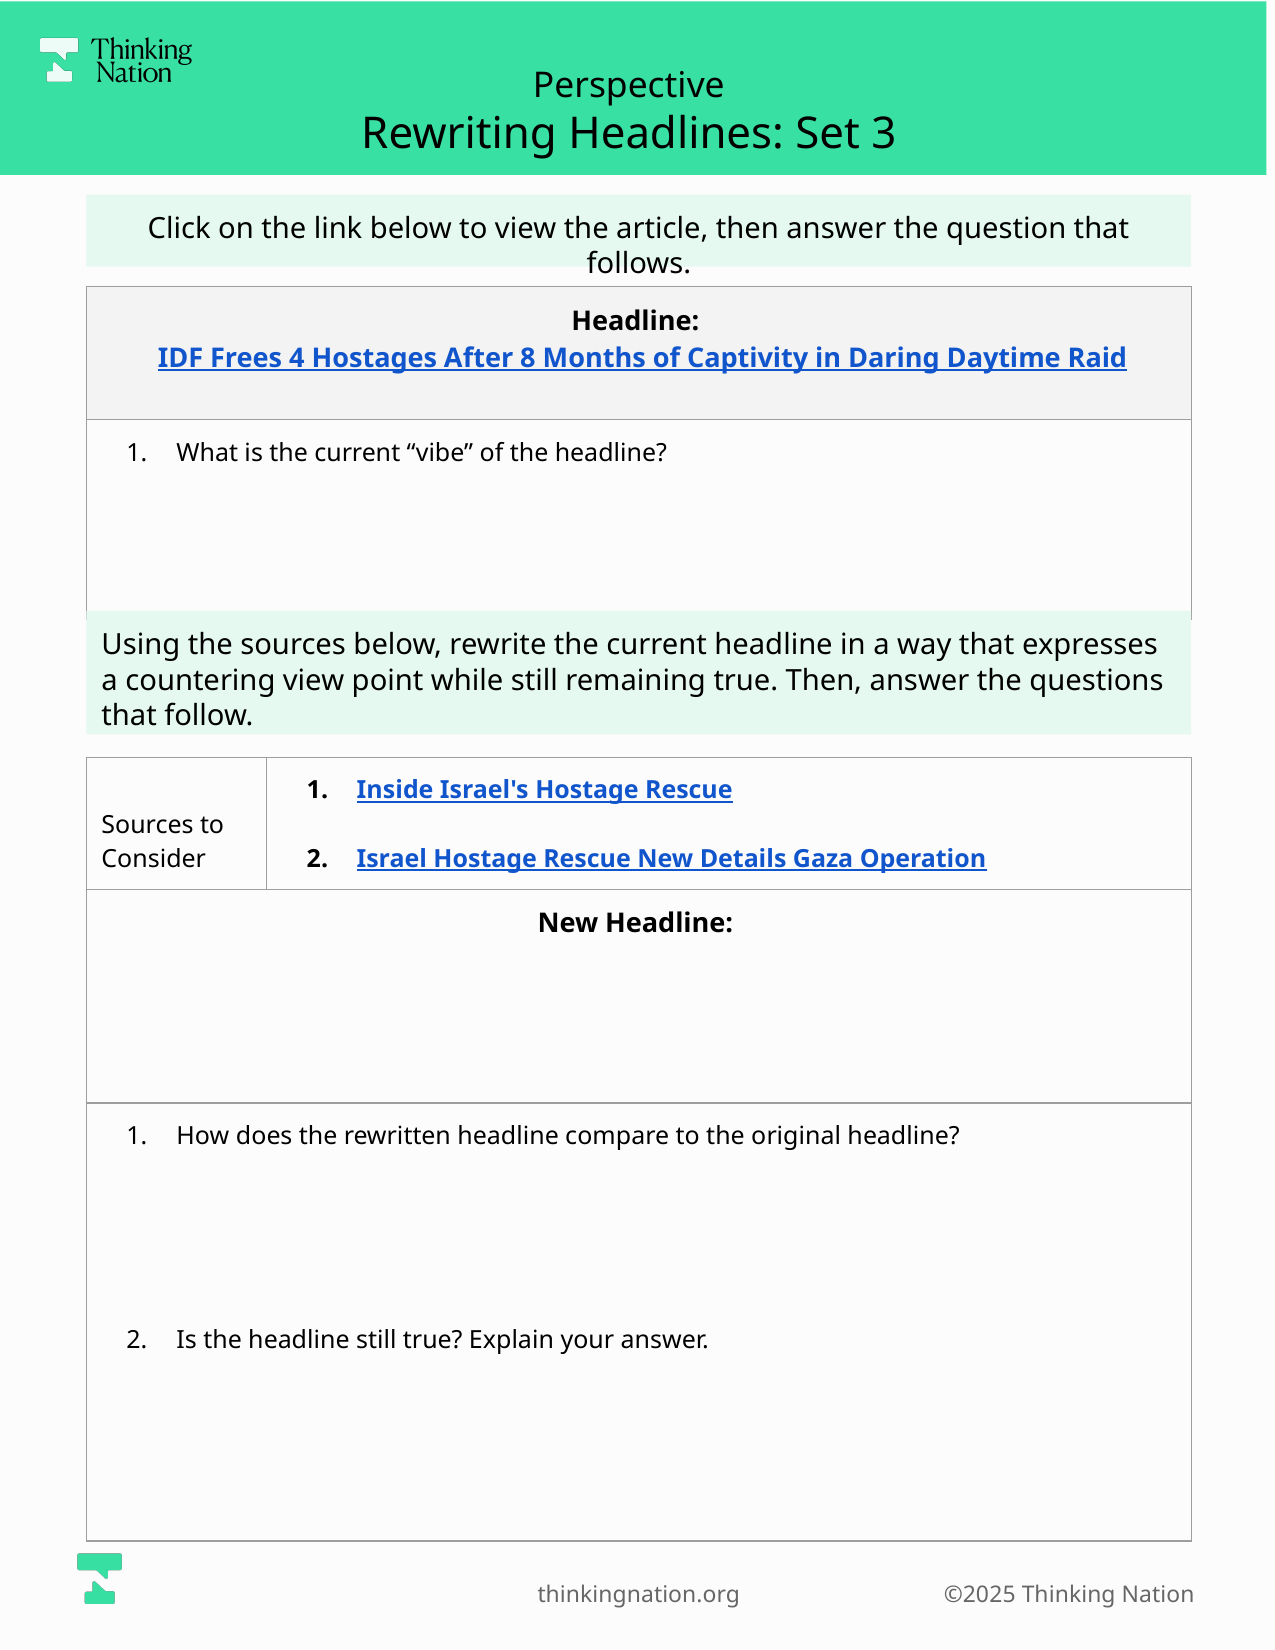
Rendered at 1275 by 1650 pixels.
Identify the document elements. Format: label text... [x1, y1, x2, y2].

picture [22, 23, 197, 96]
text_box Perspective Rewriting Headlines: Set 3 [0, 1, 1267, 175]
table_header Sources to Consider [87, 758, 266, 889]
table_cell What is the current “vibe” of the headline? [87, 420, 1191, 610]
text_box ©2025 Thinking Nation [909, 1563, 1211, 1614]
picture [63, 1542, 135, 1615]
text_box Using the sources below, rewrite the current headline in a way that expresses a countering view point while still remaining true. Then, answer the questions that follow. [86, 610, 1192, 735]
table_header Inside Israel's Hostage Rescue Israel Hostage Rescue New Details Gaza Operation [267, 758, 1191, 889]
table_header Headline: IDF Frees 4 Hostages After 8 Months of Captivity in Daring Daytime Raid [87, 287, 1191, 419]
table_cell How does the rewritten headline compare to the original headline? Is the headline still true? Explain your answer. [87, 1104, 1191, 1540]
text_box thinkingnation.org [488, 1563, 790, 1614]
text_box Click on the link below to view the article, then answer the question that follows. [86, 194, 1192, 267]
table_cell New Headline: [87, 890, 1191, 1102]
